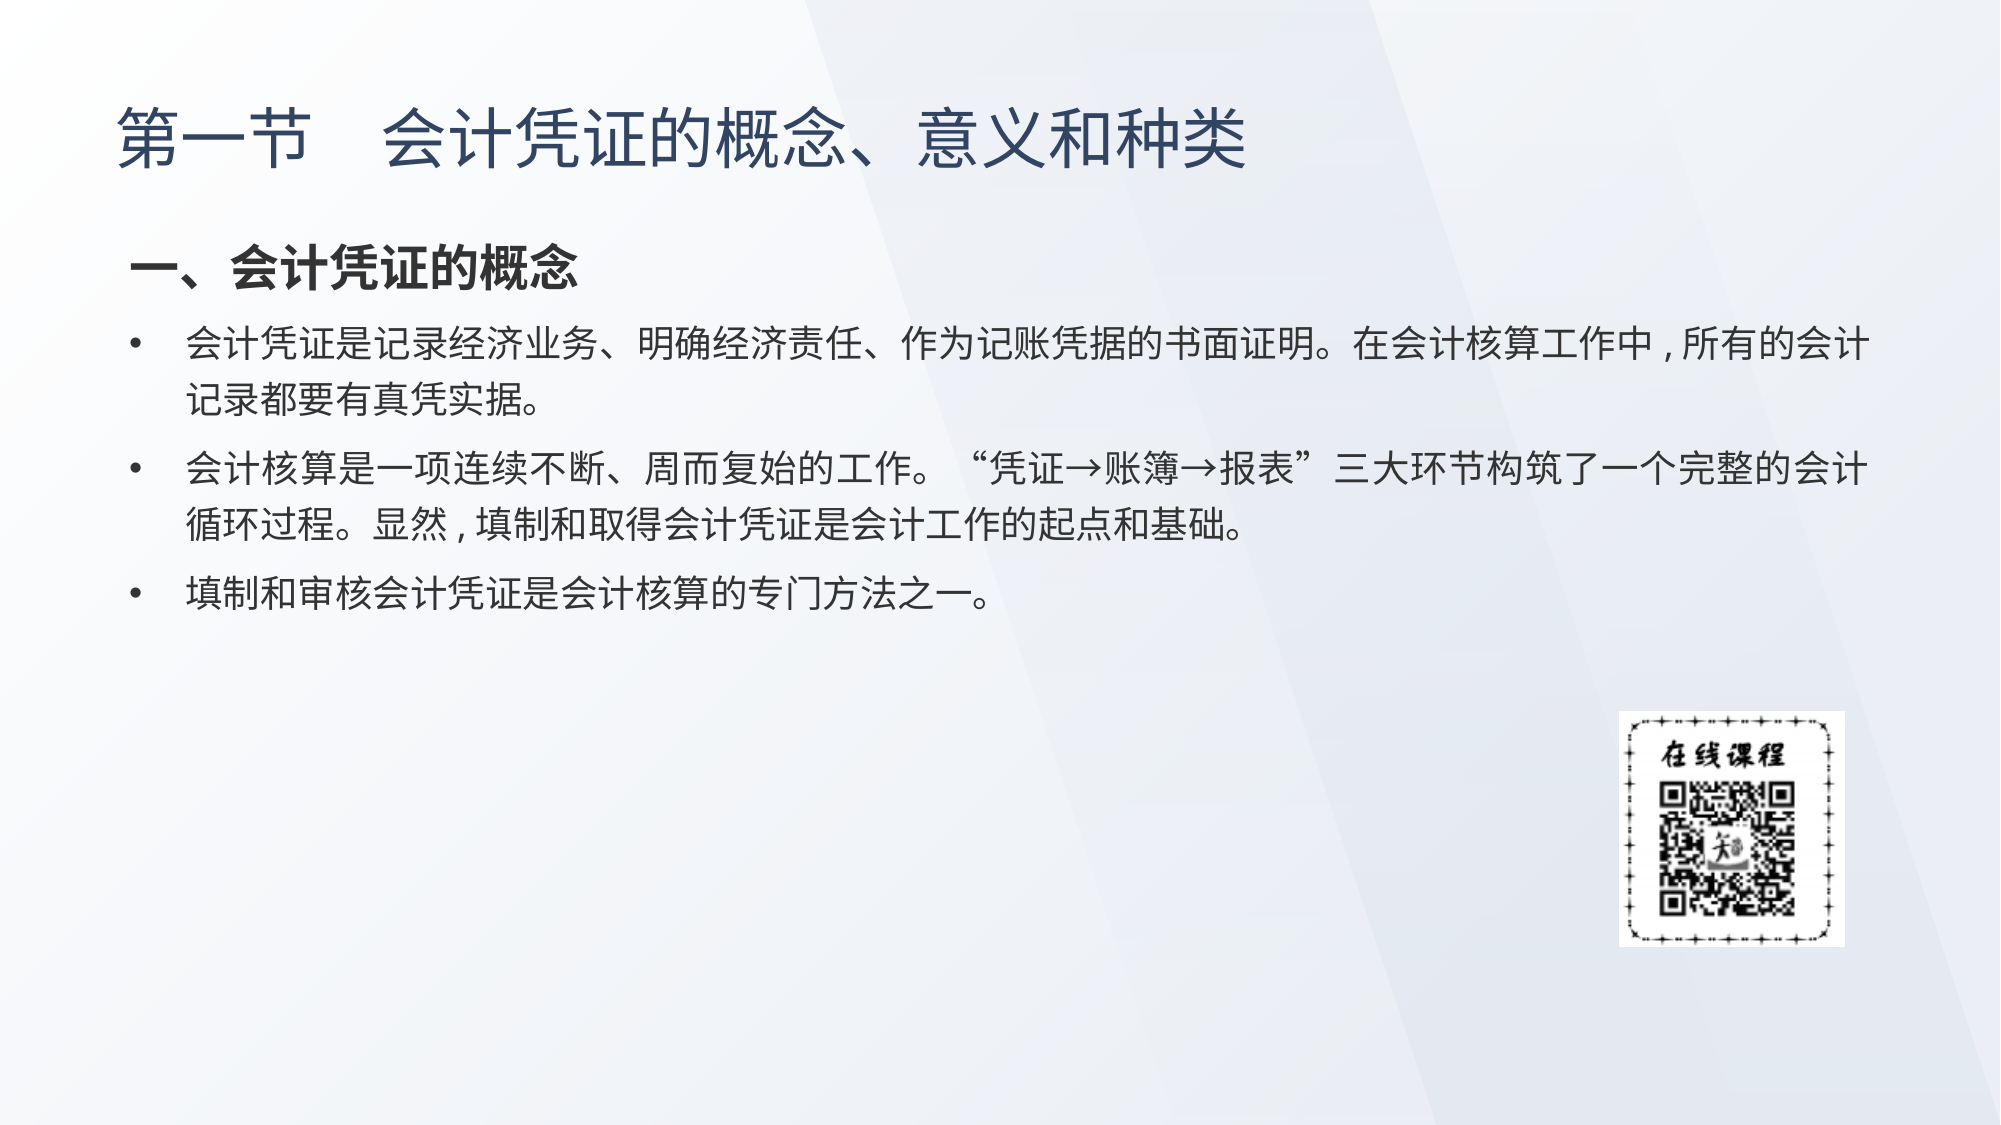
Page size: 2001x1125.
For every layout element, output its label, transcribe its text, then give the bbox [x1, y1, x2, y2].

text_box 一、会计凭证的概念 会计凭证是记录经济业务、明确经济责任、作为记账凭据的书面证明。在会计核算工作中,所有的会计记录都要有真凭实据。 会计核算是一项连续不断、周而复始的工作。“凭证→账簿→报表”三大环节构筑了一个完整的会计循环过程。显然,填制和取得会计凭证是会计工作的起点和基础。 填制和审核会计凭证是会计核算的专门方法之一。 [114, 213, 1886, 1013]
title 第一节 会计凭证的概念、意义和种类 [114, 59, 1886, 178]
picture [1619, 711, 1845, 947]
